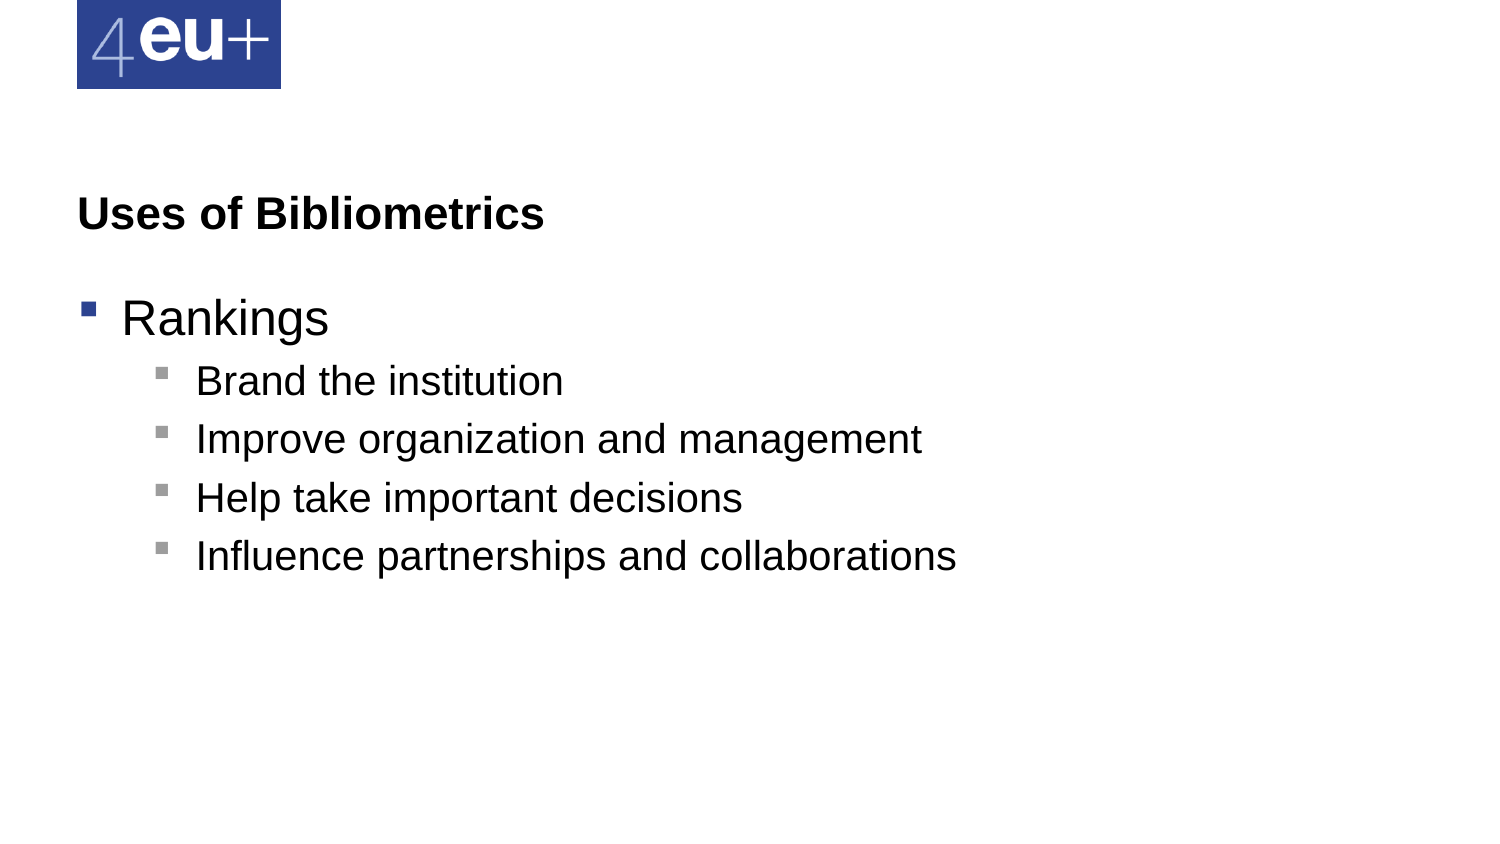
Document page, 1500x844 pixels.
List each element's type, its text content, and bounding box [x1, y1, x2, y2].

list Rankings Brand the institution Improve organization and management Help take important decisions Influence partnerships and collaborations [62, 277, 1439, 753]
picture [77, 0, 281, 89]
title Uses of Bibliometrics [62, 176, 1439, 277]
